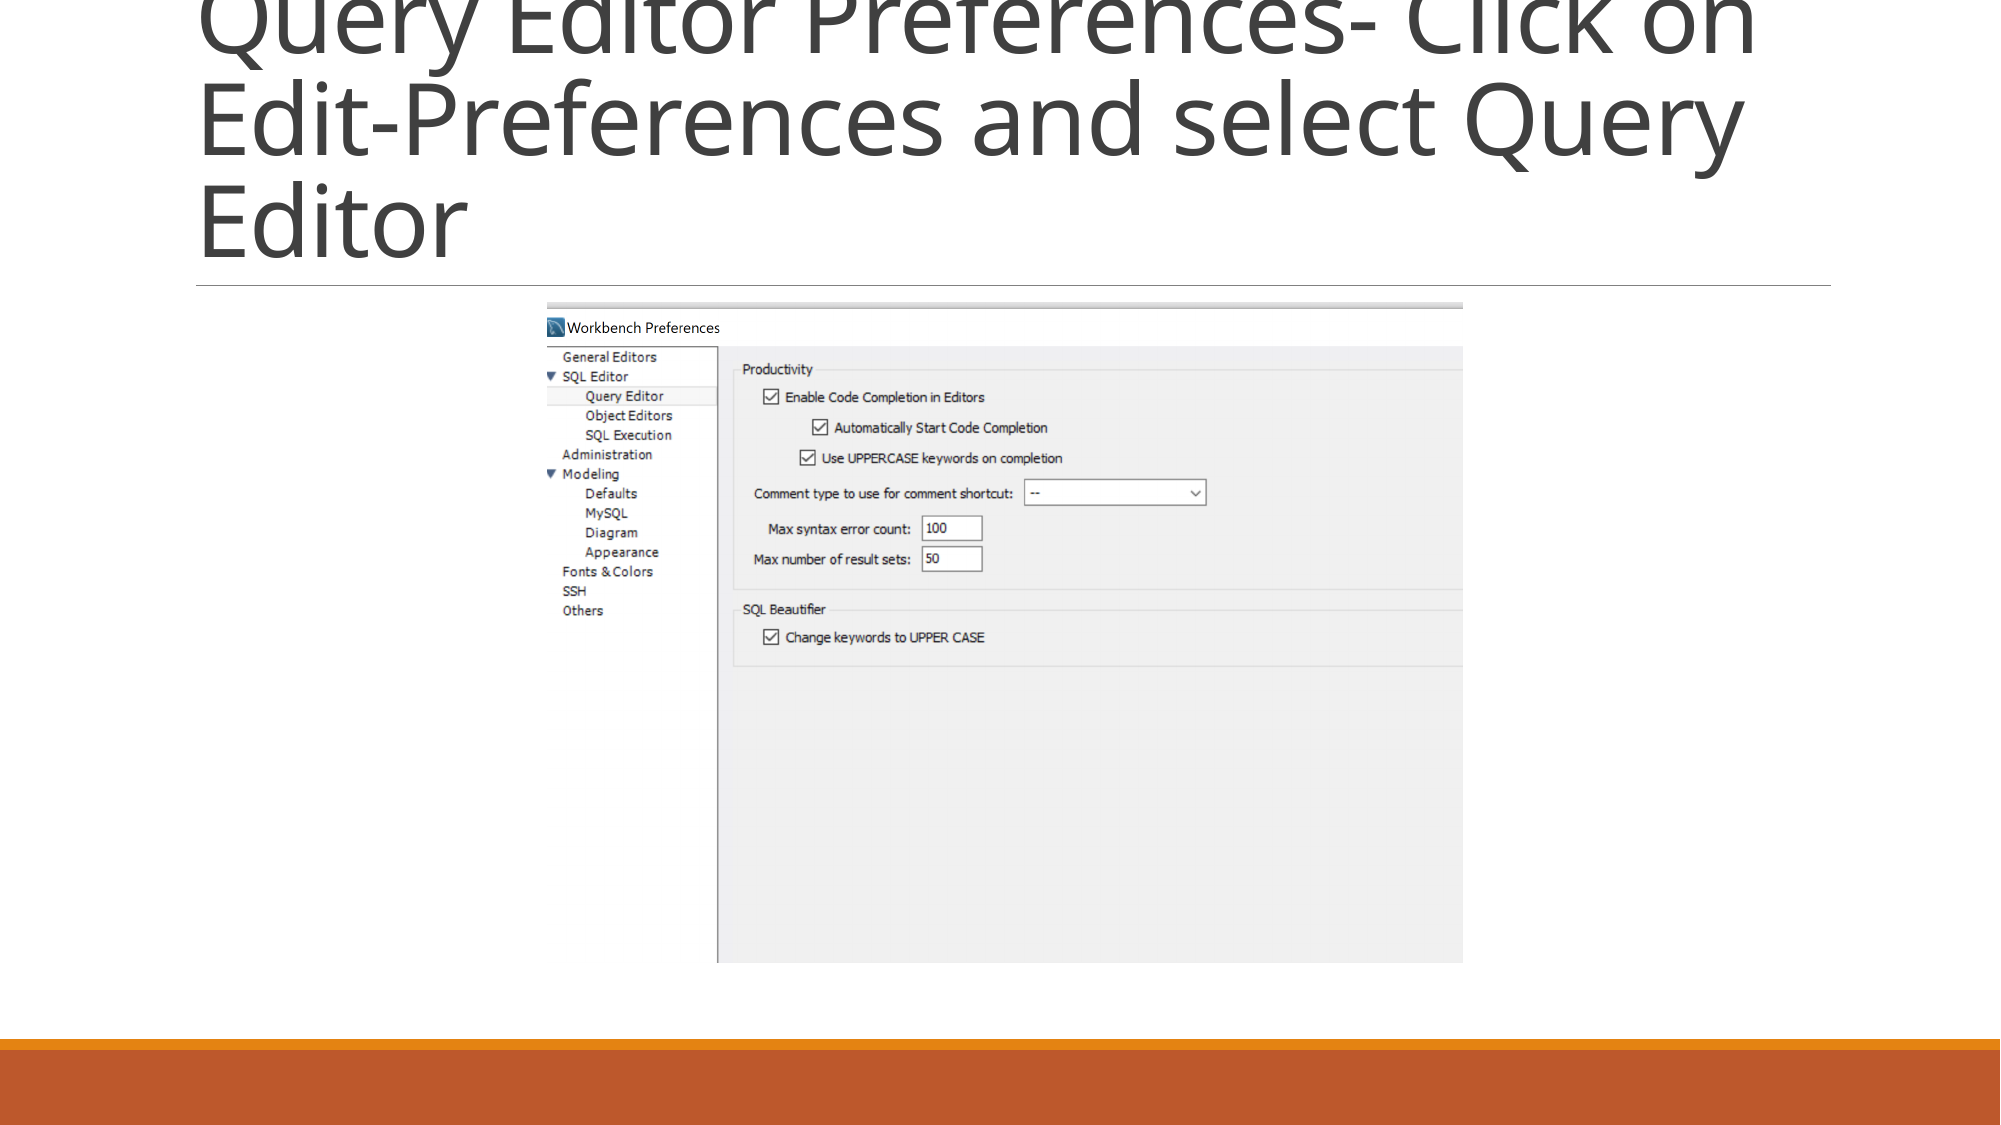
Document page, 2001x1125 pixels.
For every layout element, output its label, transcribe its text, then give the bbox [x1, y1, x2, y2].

title Query Editor Preferences- Click on Edit-Preferences and select Query Editor [180, 47, 1830, 285]
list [546, 302, 1463, 964]
